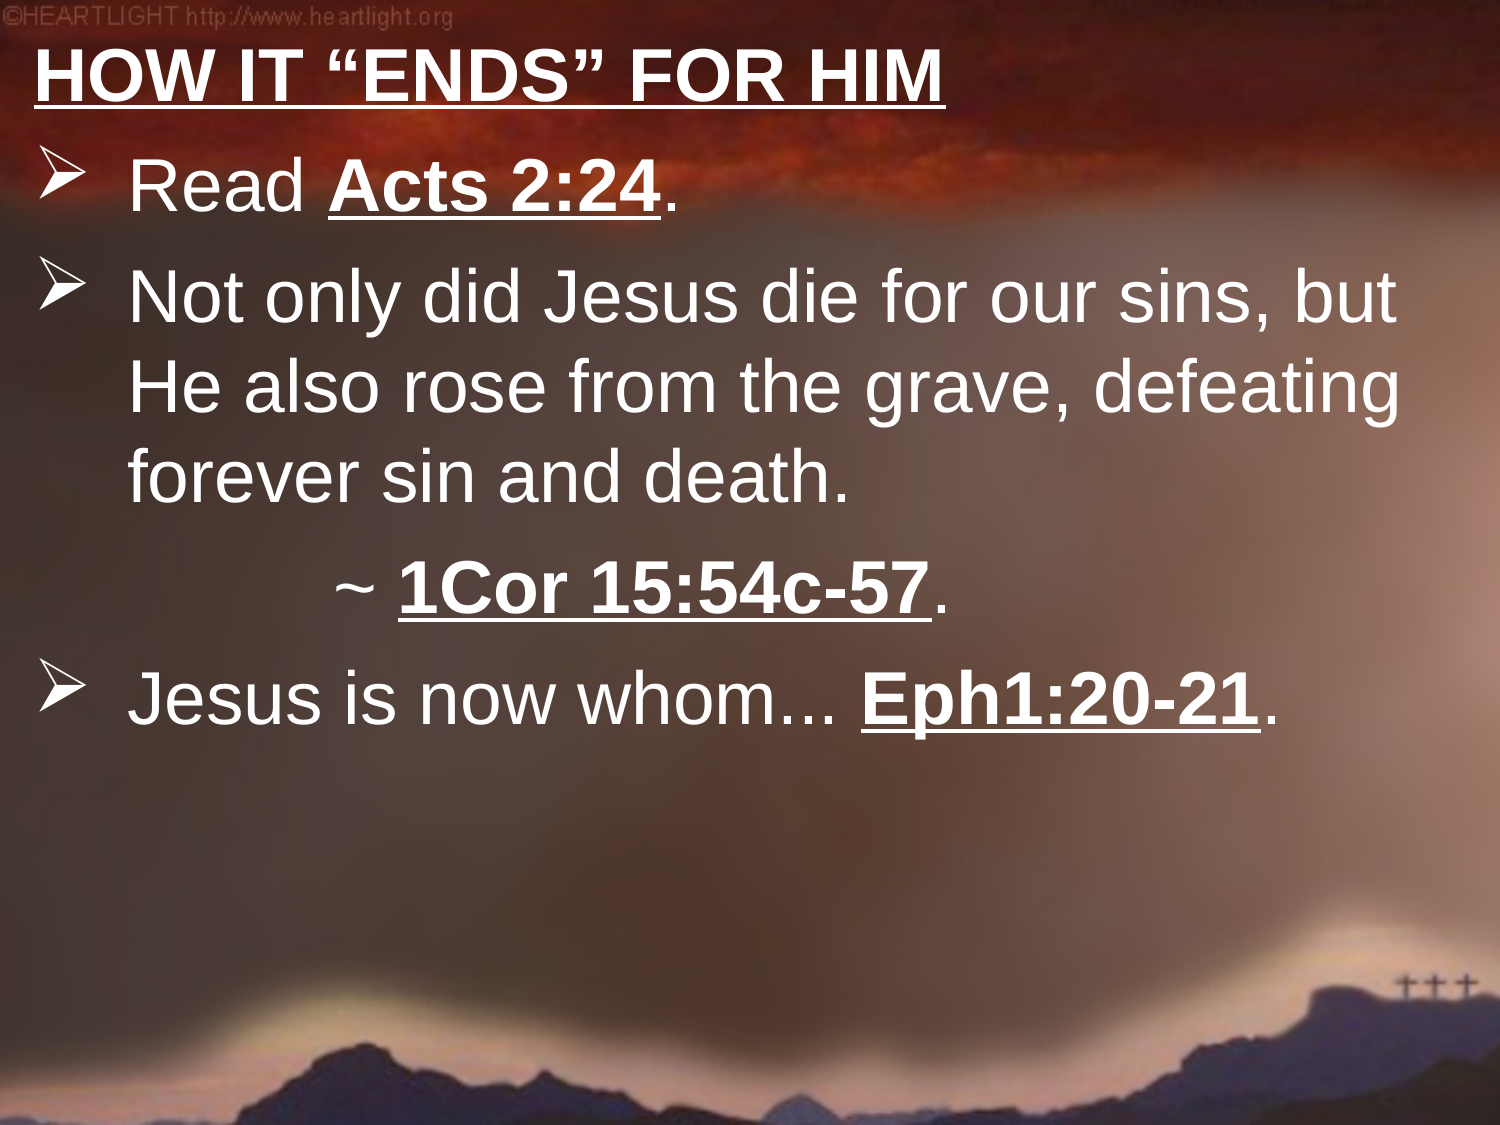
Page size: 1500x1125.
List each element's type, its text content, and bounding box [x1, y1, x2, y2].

subtitle How it “ends” for Him Read Acts 2:24. Not only did Jesus die for our sins, but He also rose from the grave, defeating forever sin and death. ~ 1Cor 15:54c-57. Jesus is now whom... Eph1:20-21. [18, 18, 1477, 1104]
picture [0, 0, 1500, 1125]
